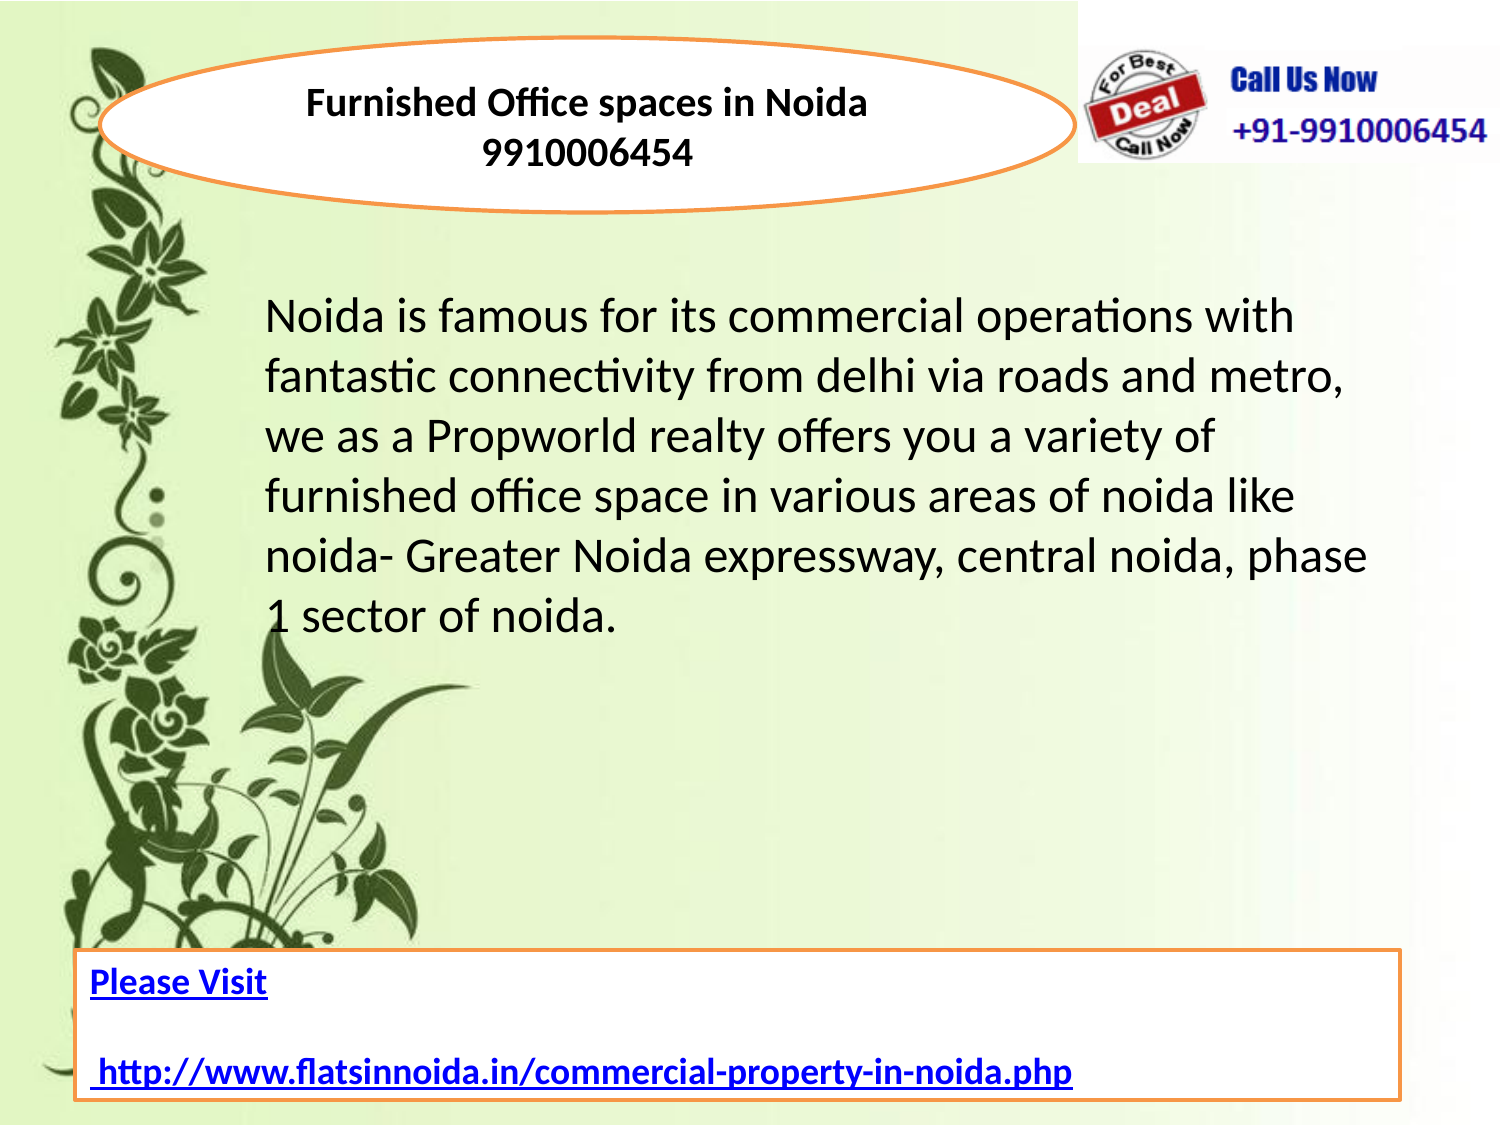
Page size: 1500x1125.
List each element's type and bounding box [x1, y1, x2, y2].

picture [1077, 0, 1500, 163]
list [0, 1, 1500, 1125]
